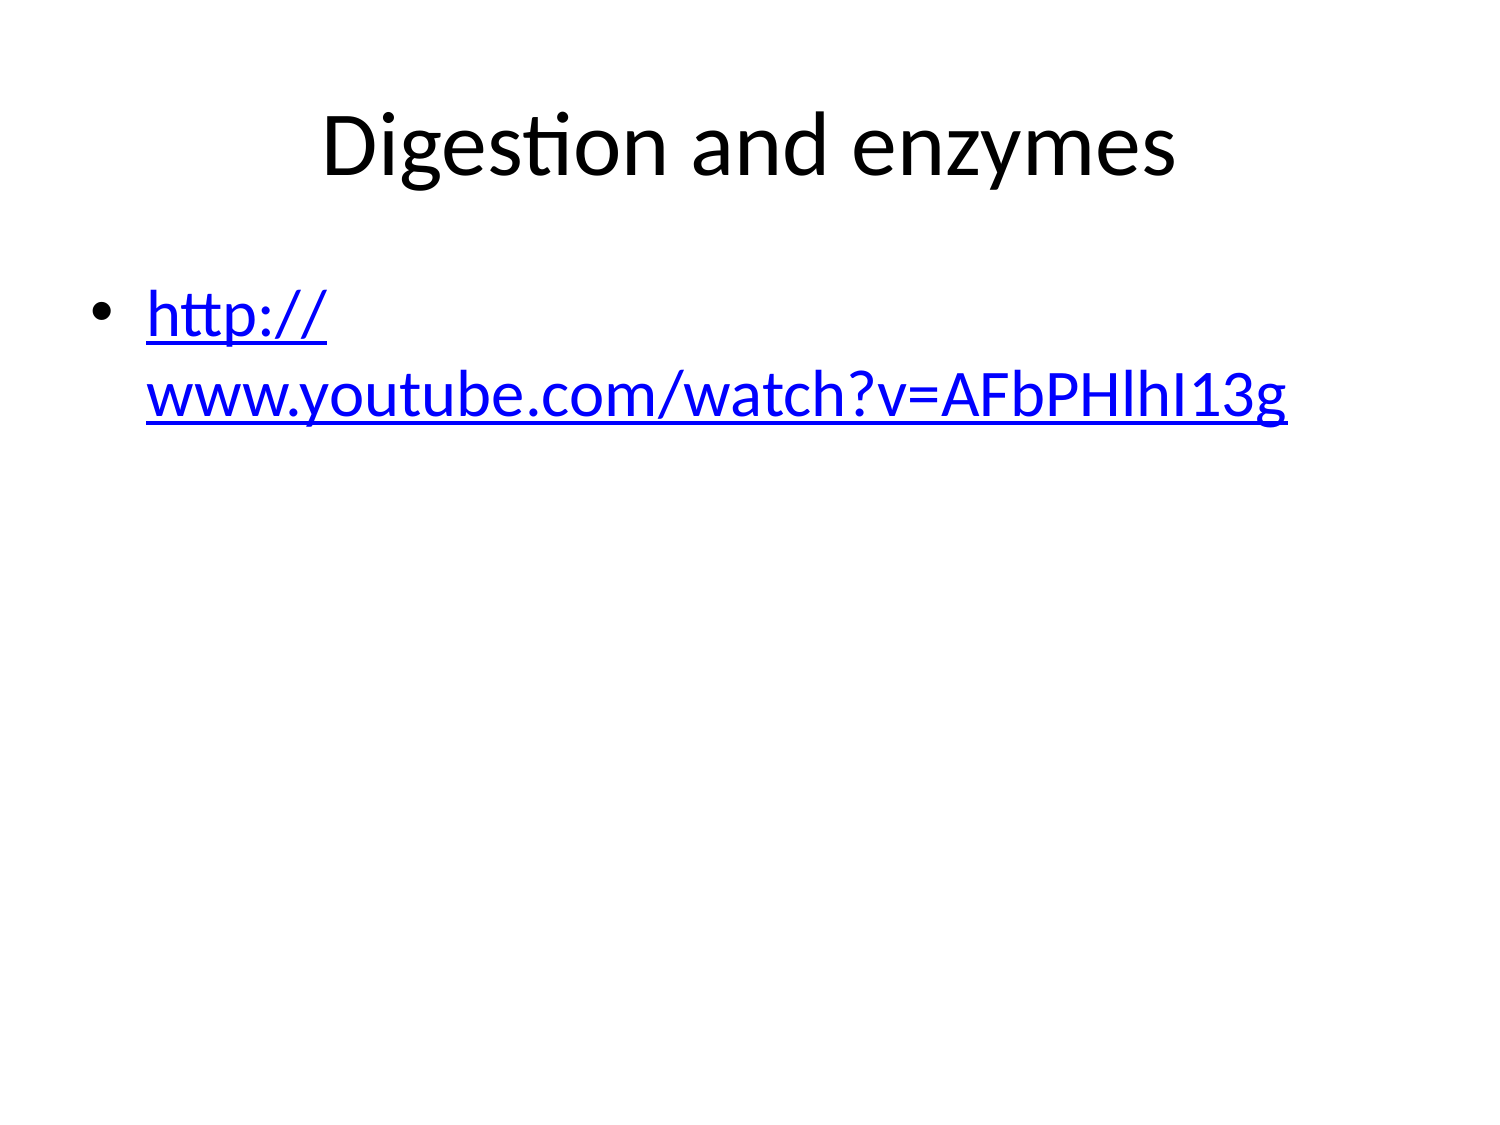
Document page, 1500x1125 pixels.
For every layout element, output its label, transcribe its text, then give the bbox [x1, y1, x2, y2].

title Digestion and enzymes [75, 45, 1425, 233]
list http://www.youtube.com/watch?v=AFbPHlhI13g [75, 262, 1425, 1005]
